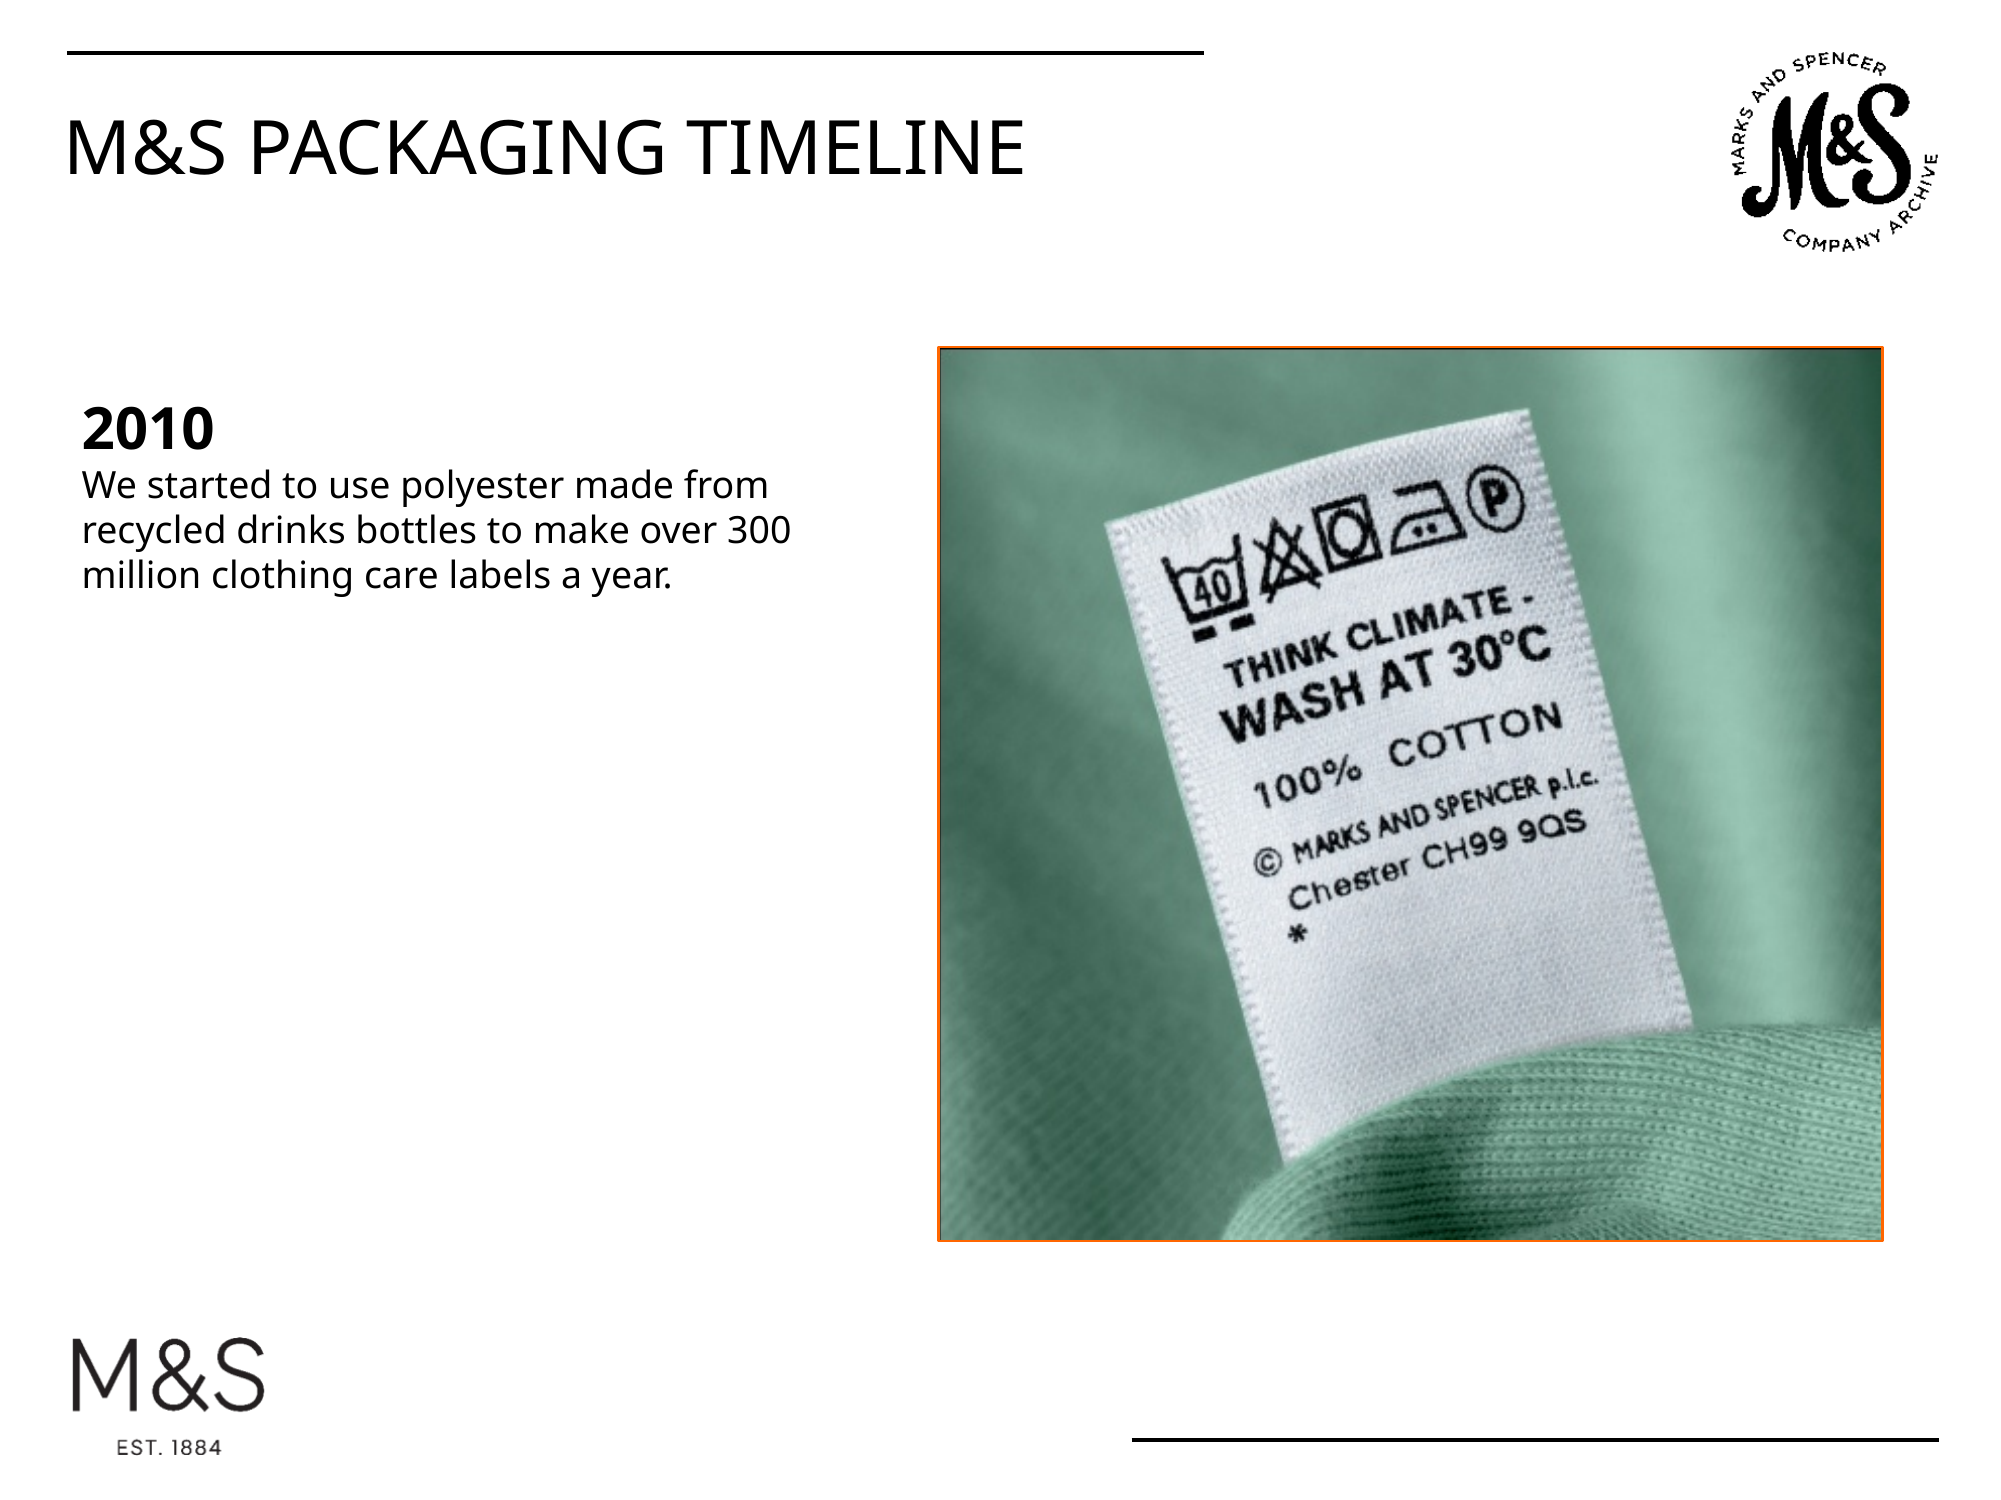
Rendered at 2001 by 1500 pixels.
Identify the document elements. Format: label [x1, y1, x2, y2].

picture [939, 348, 1882, 1240]
text_box [48, 52, 1940, 1463]
